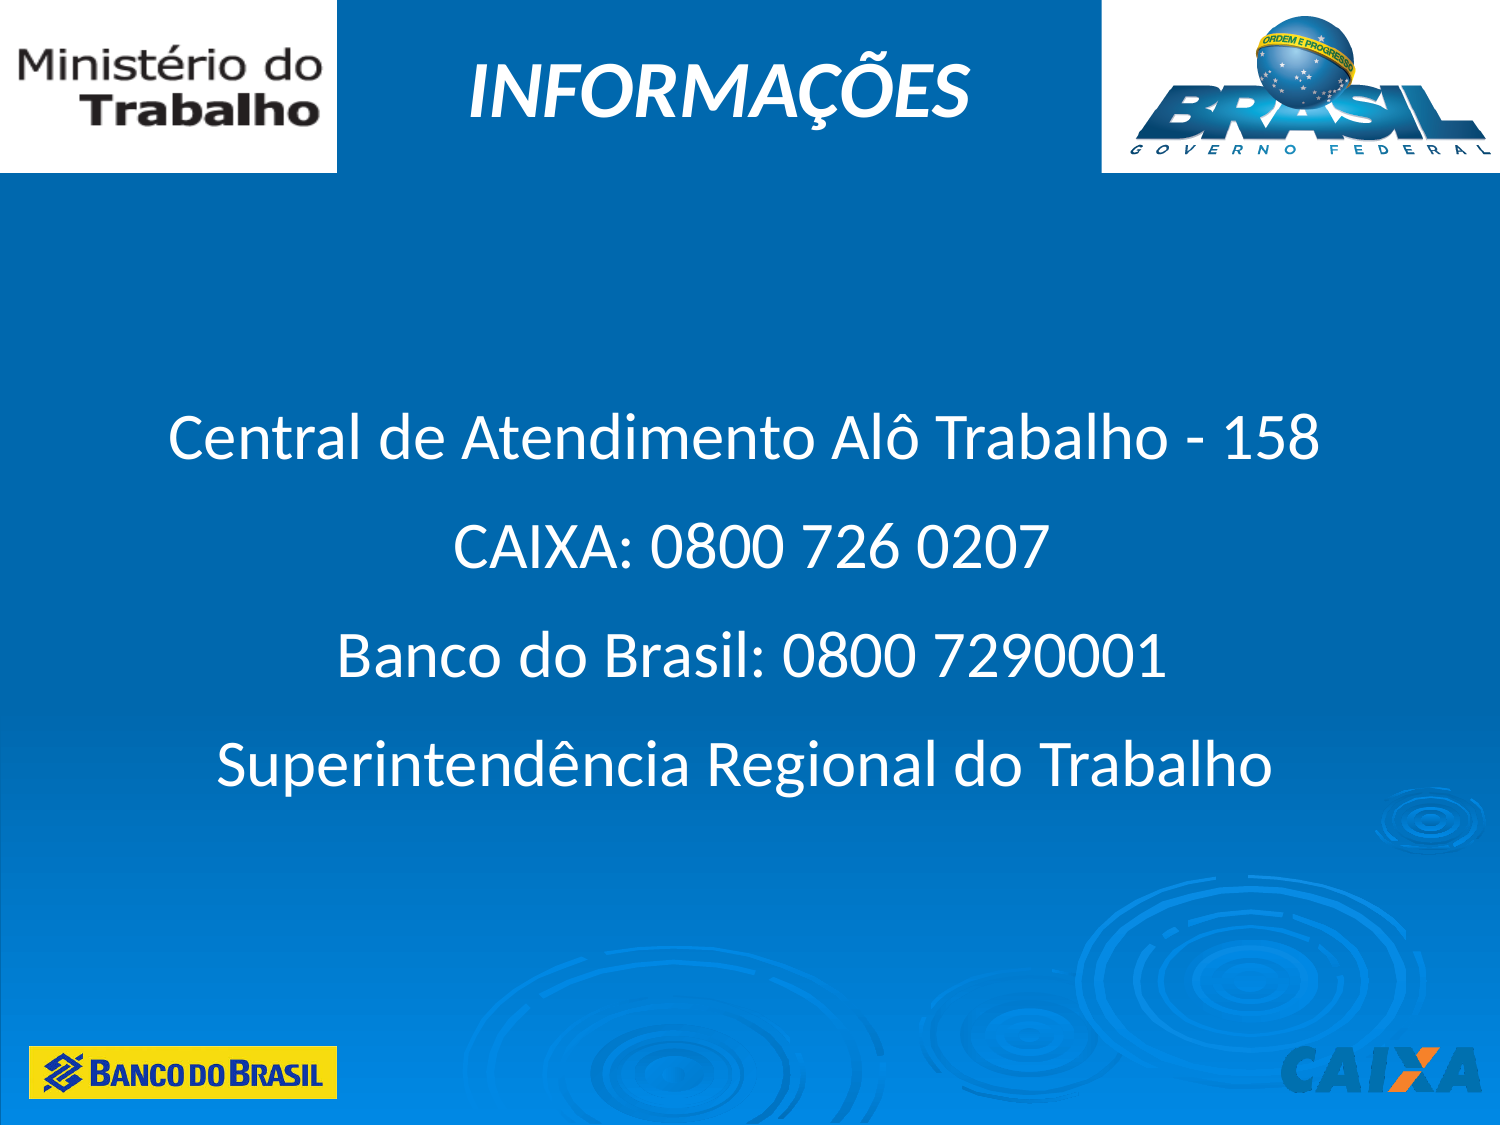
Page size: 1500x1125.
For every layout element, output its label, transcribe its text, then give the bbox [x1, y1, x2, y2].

text_box Central de Atendimento Alô Trabalho - 158 CAIXA: 0800 726 0207 Banco do Brasil: 0800 7290001 Superintendência Regional do Trabalho [147, 385, 1359, 821]
picture [1101, 0, 1500, 173]
text_box INFORMAÇÕES [453, 29, 986, 142]
picture [0, 0, 337, 173]
picture [1281, 1046, 1482, 1093]
picture [29, 1046, 337, 1099]
